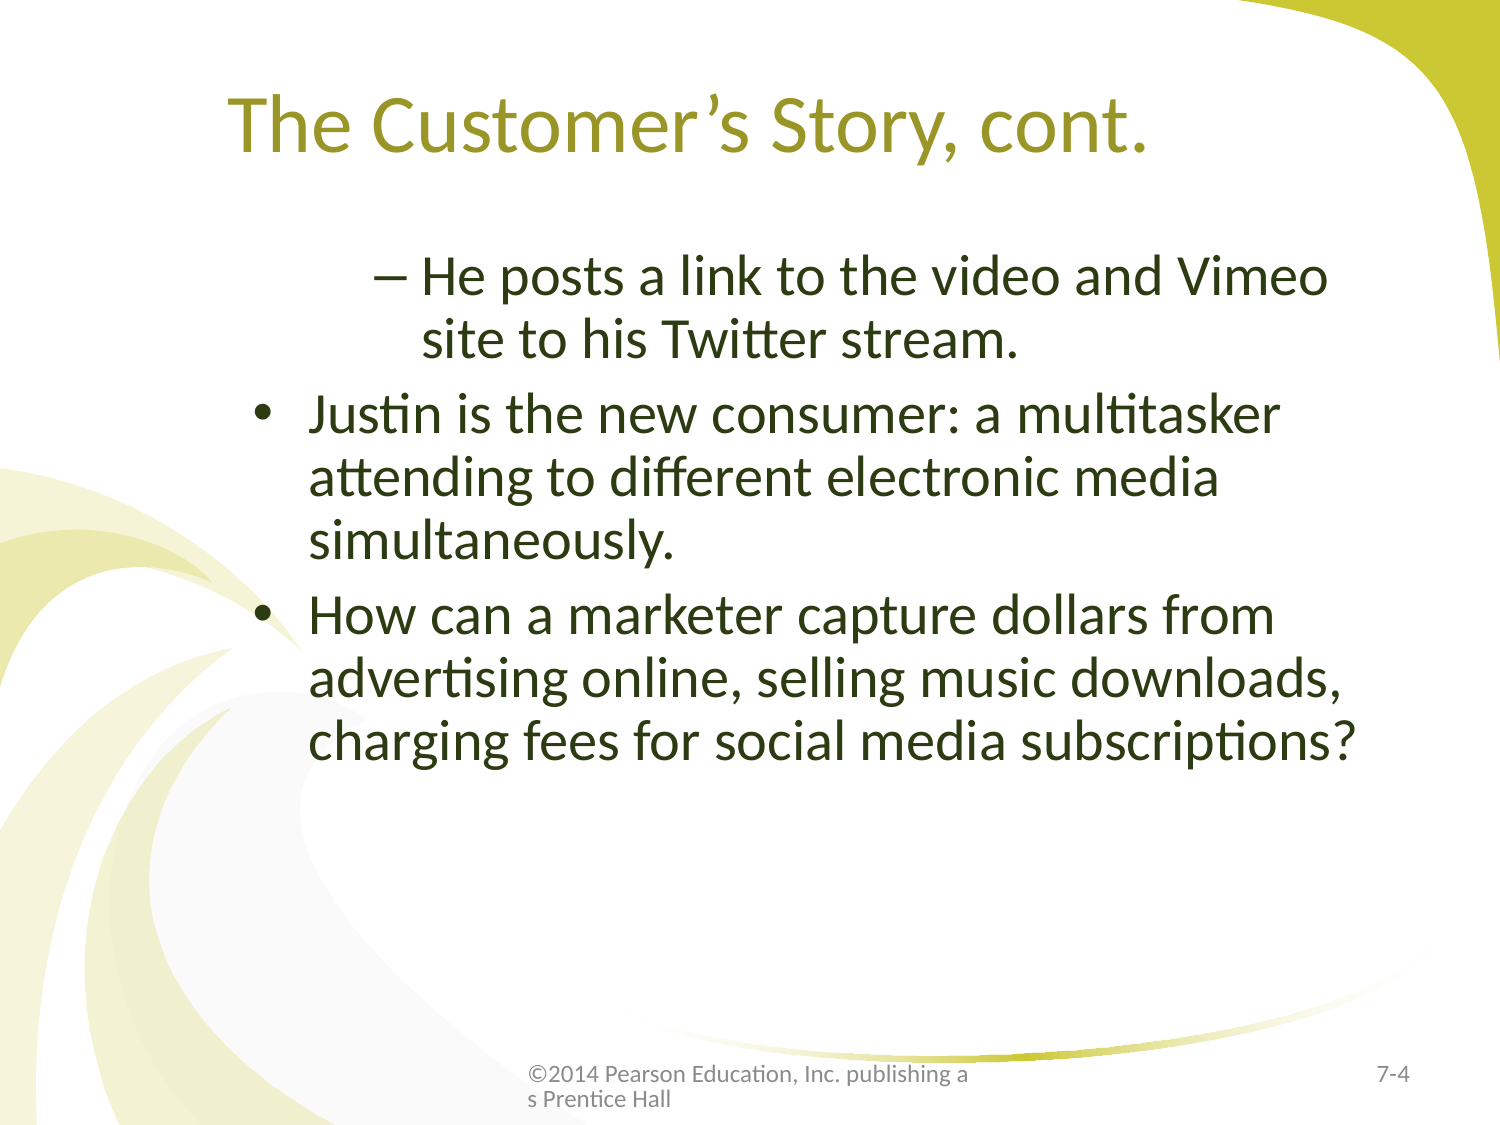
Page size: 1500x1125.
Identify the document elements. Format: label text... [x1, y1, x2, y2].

list He posts a link to the video and Vimeo site to his Twitter stream. Justin is the new consumer: a multitasker attending to different electronic media simultaneously. How can a marketer capture dollars from advertising online, selling music downloads, charging fees for social media subscriptions? [237, 237, 1438, 1000]
title The Customer’s Story, cont. [212, 37, 1438, 200]
footer ©2014 Pearson Education, Inc. publishing as Prentice Hall [512, 1042, 988, 1103]
slide_number 7-4 [1074, 1042, 1425, 1103]
